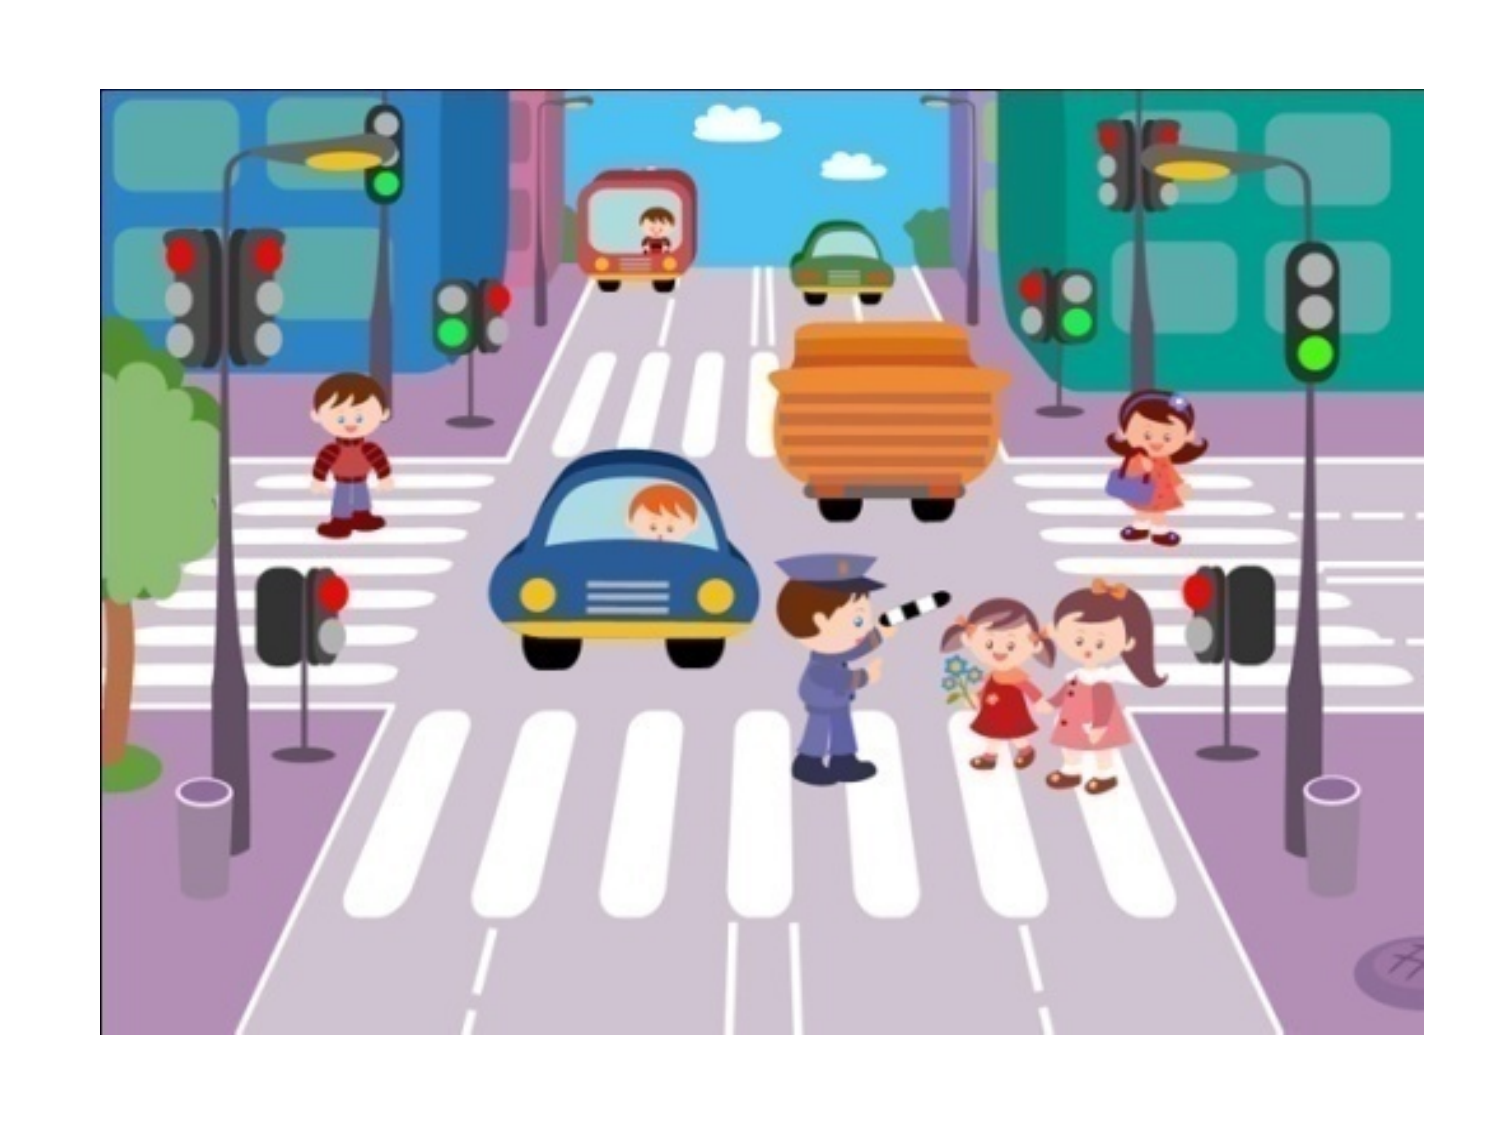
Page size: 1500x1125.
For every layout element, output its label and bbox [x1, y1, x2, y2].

list [100, 89, 1424, 1036]
